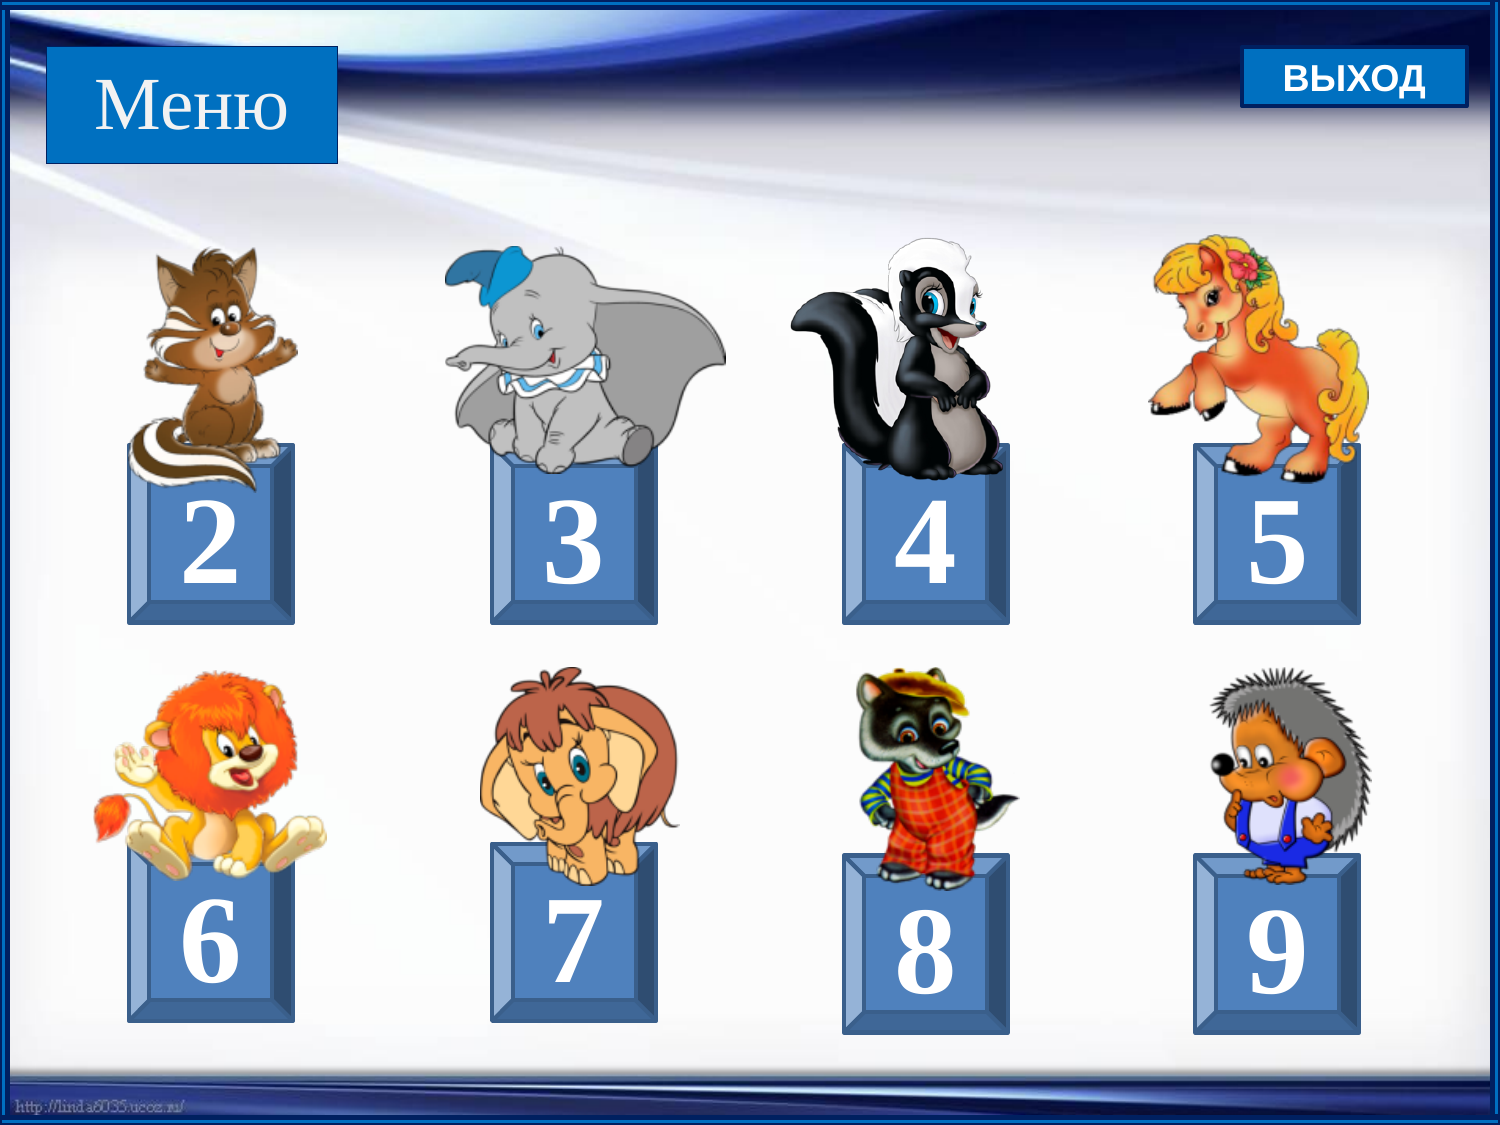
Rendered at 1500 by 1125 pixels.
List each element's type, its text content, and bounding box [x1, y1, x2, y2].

text_box Меню [46, 46, 338, 164]
text_box 9 [1193, 853, 1361, 1035]
text_box 3 [490, 482, 658, 625]
text_box ВЫХОД [1240, 45, 1469, 108]
picture [10, 10, 1490, 1115]
text_box 8 [842, 853, 1010, 1035]
text_box 7 [490, 893, 658, 1023]
text_box [0, 0, 1490, 10]
text_box 6 [127, 889, 295, 1023]
text_box [0, 10, 10, 1115]
text_box [1490, 0, 1500, 1115]
text_box 4 [842, 492, 1010, 625]
text_box 5 [1193, 492, 1361, 625]
text_box 2 [127, 499, 295, 625]
text_box [0, 1115, 1500, 1125]
